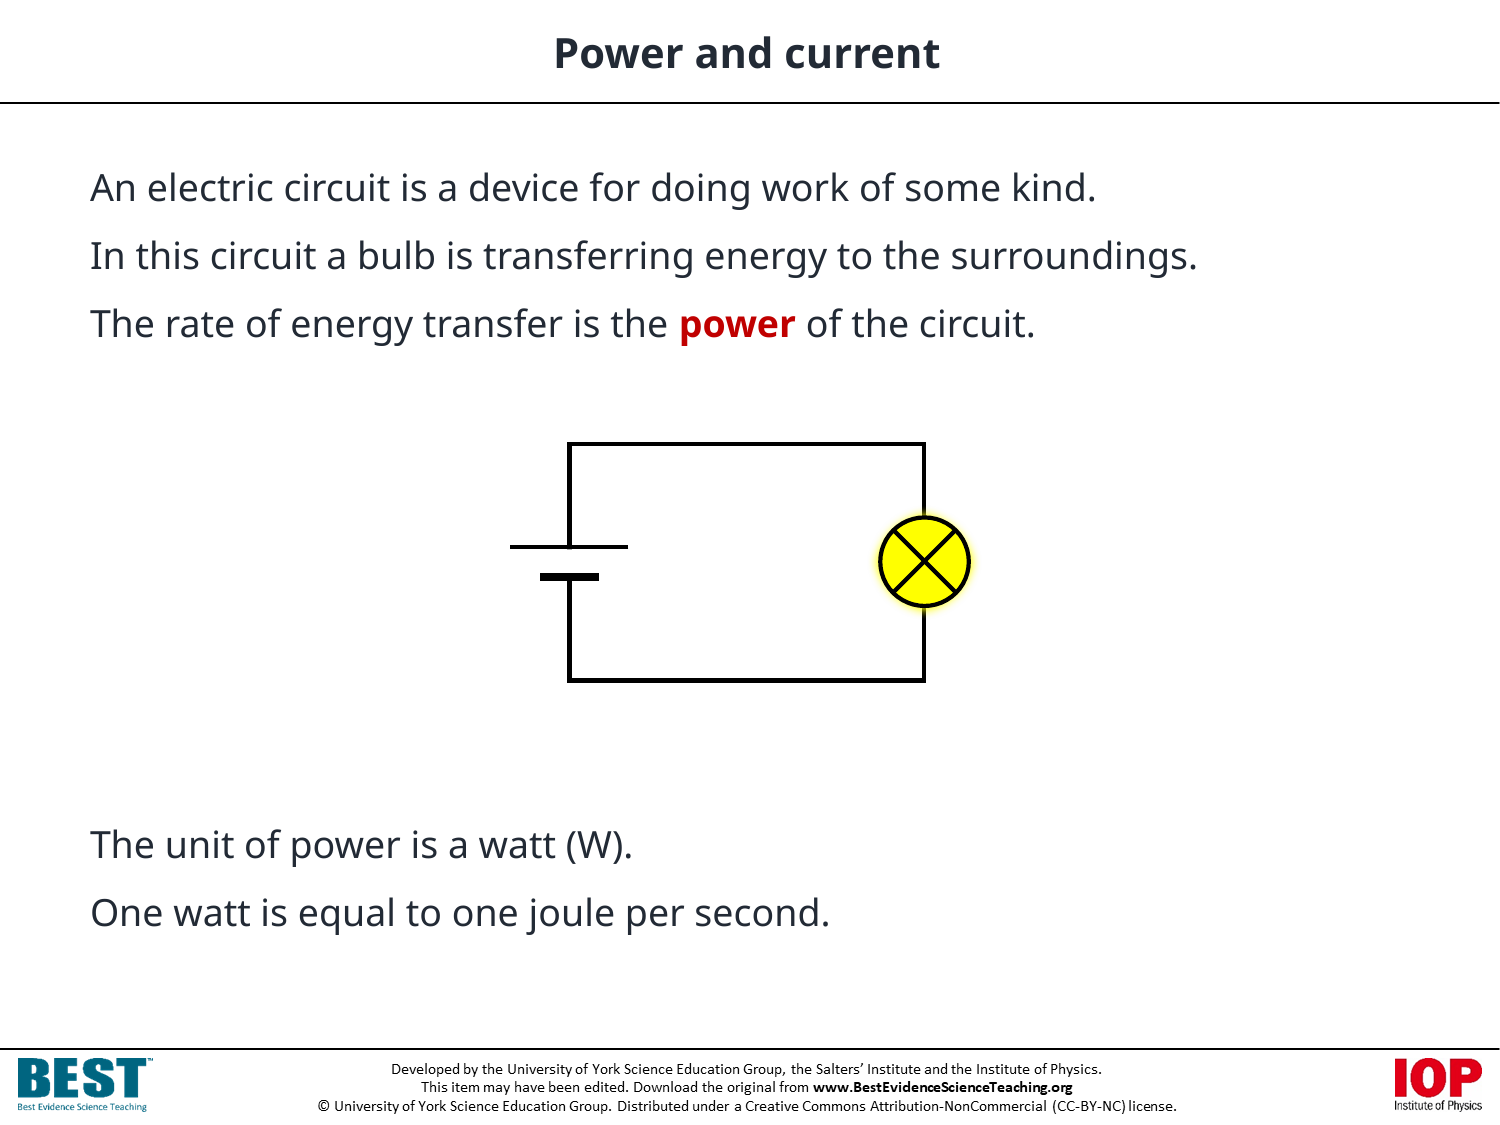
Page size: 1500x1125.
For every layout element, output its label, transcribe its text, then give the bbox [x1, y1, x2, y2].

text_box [510, 444, 984, 681]
picture [0, 102, 1500, 1125]
text_box Power and current [23, 4, 1471, 99]
